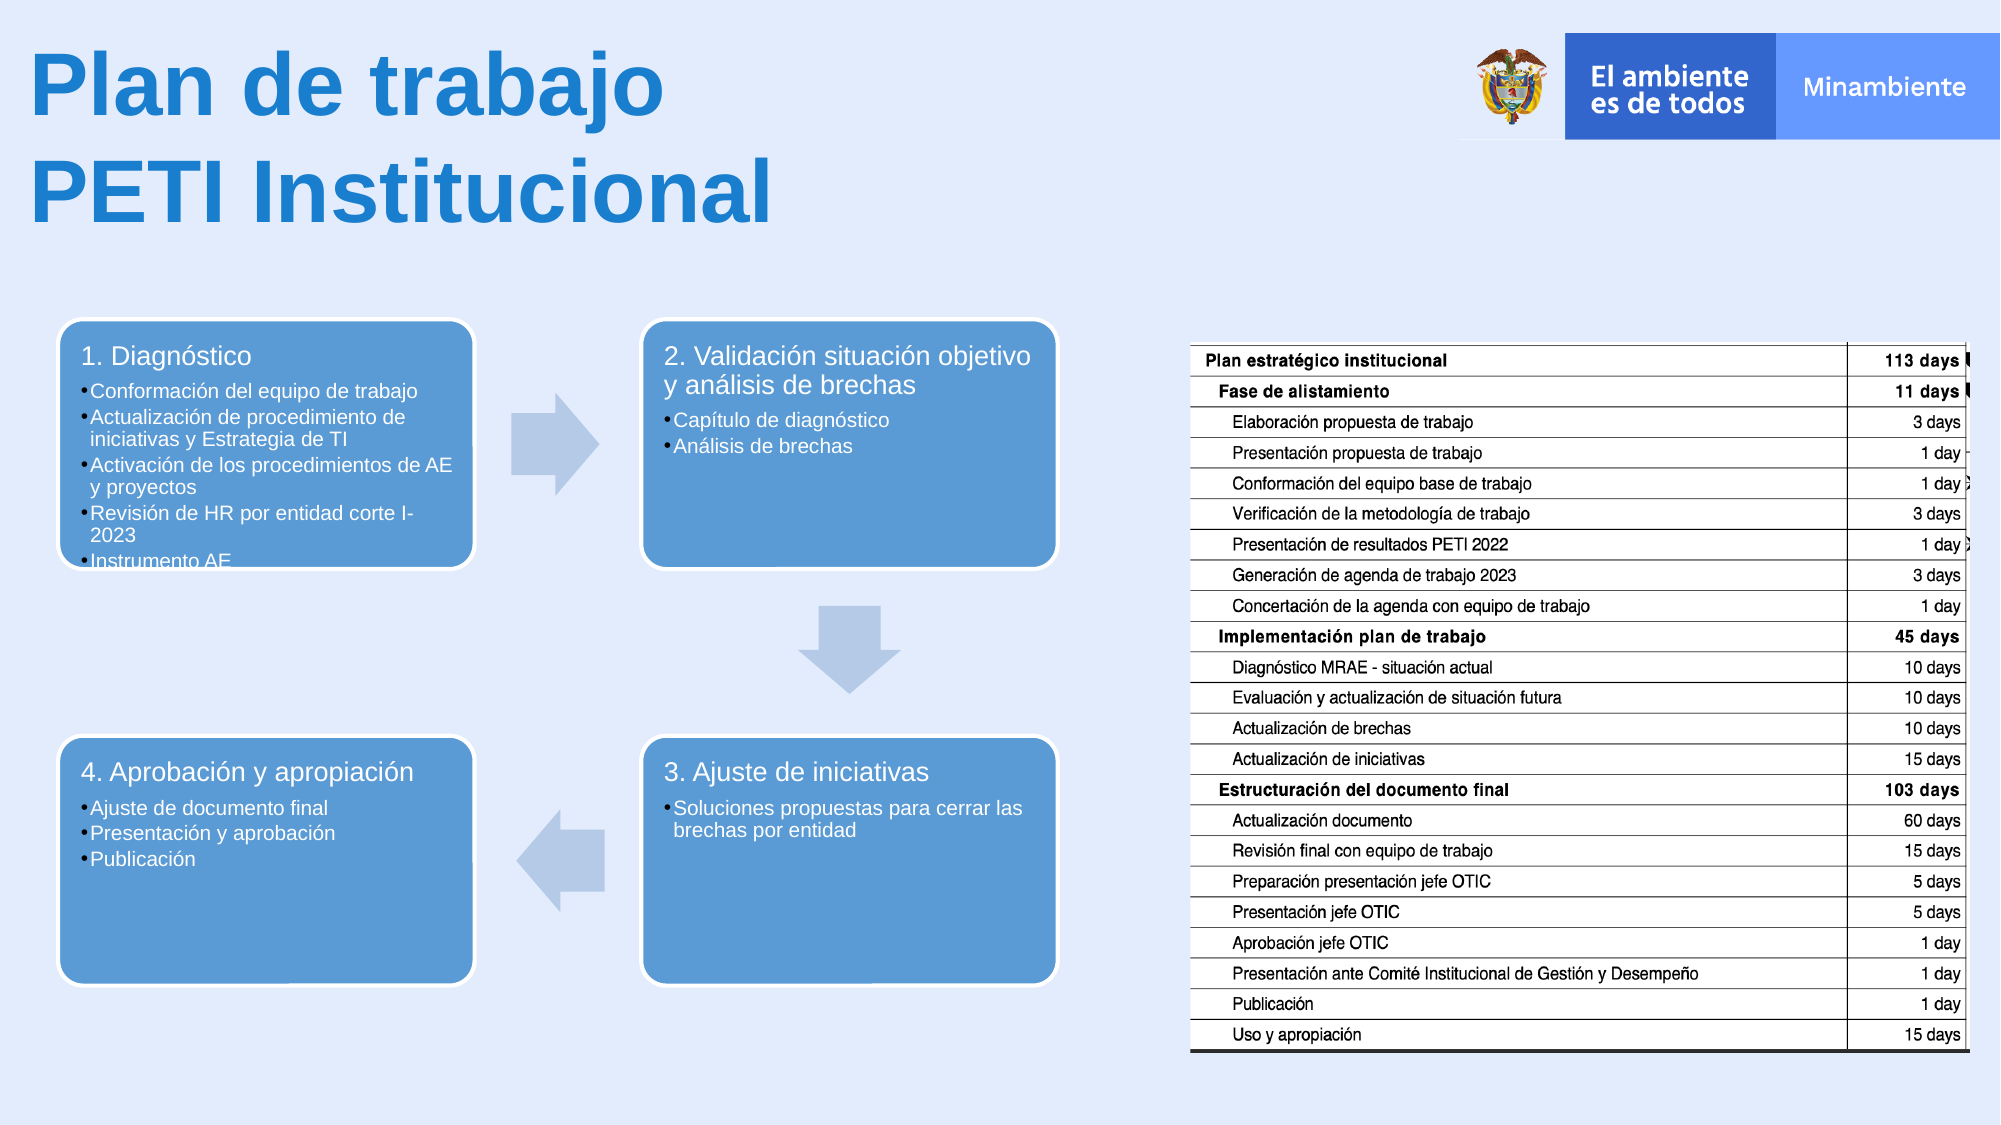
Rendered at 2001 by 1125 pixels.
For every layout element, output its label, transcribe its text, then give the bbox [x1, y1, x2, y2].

picture [1190, 342, 1971, 1053]
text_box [57, 252, 1059, 1053]
text_box Plan de trabajo PETI Institucional [9, 6, 1046, 273]
picture [1459, 33, 2000, 140]
